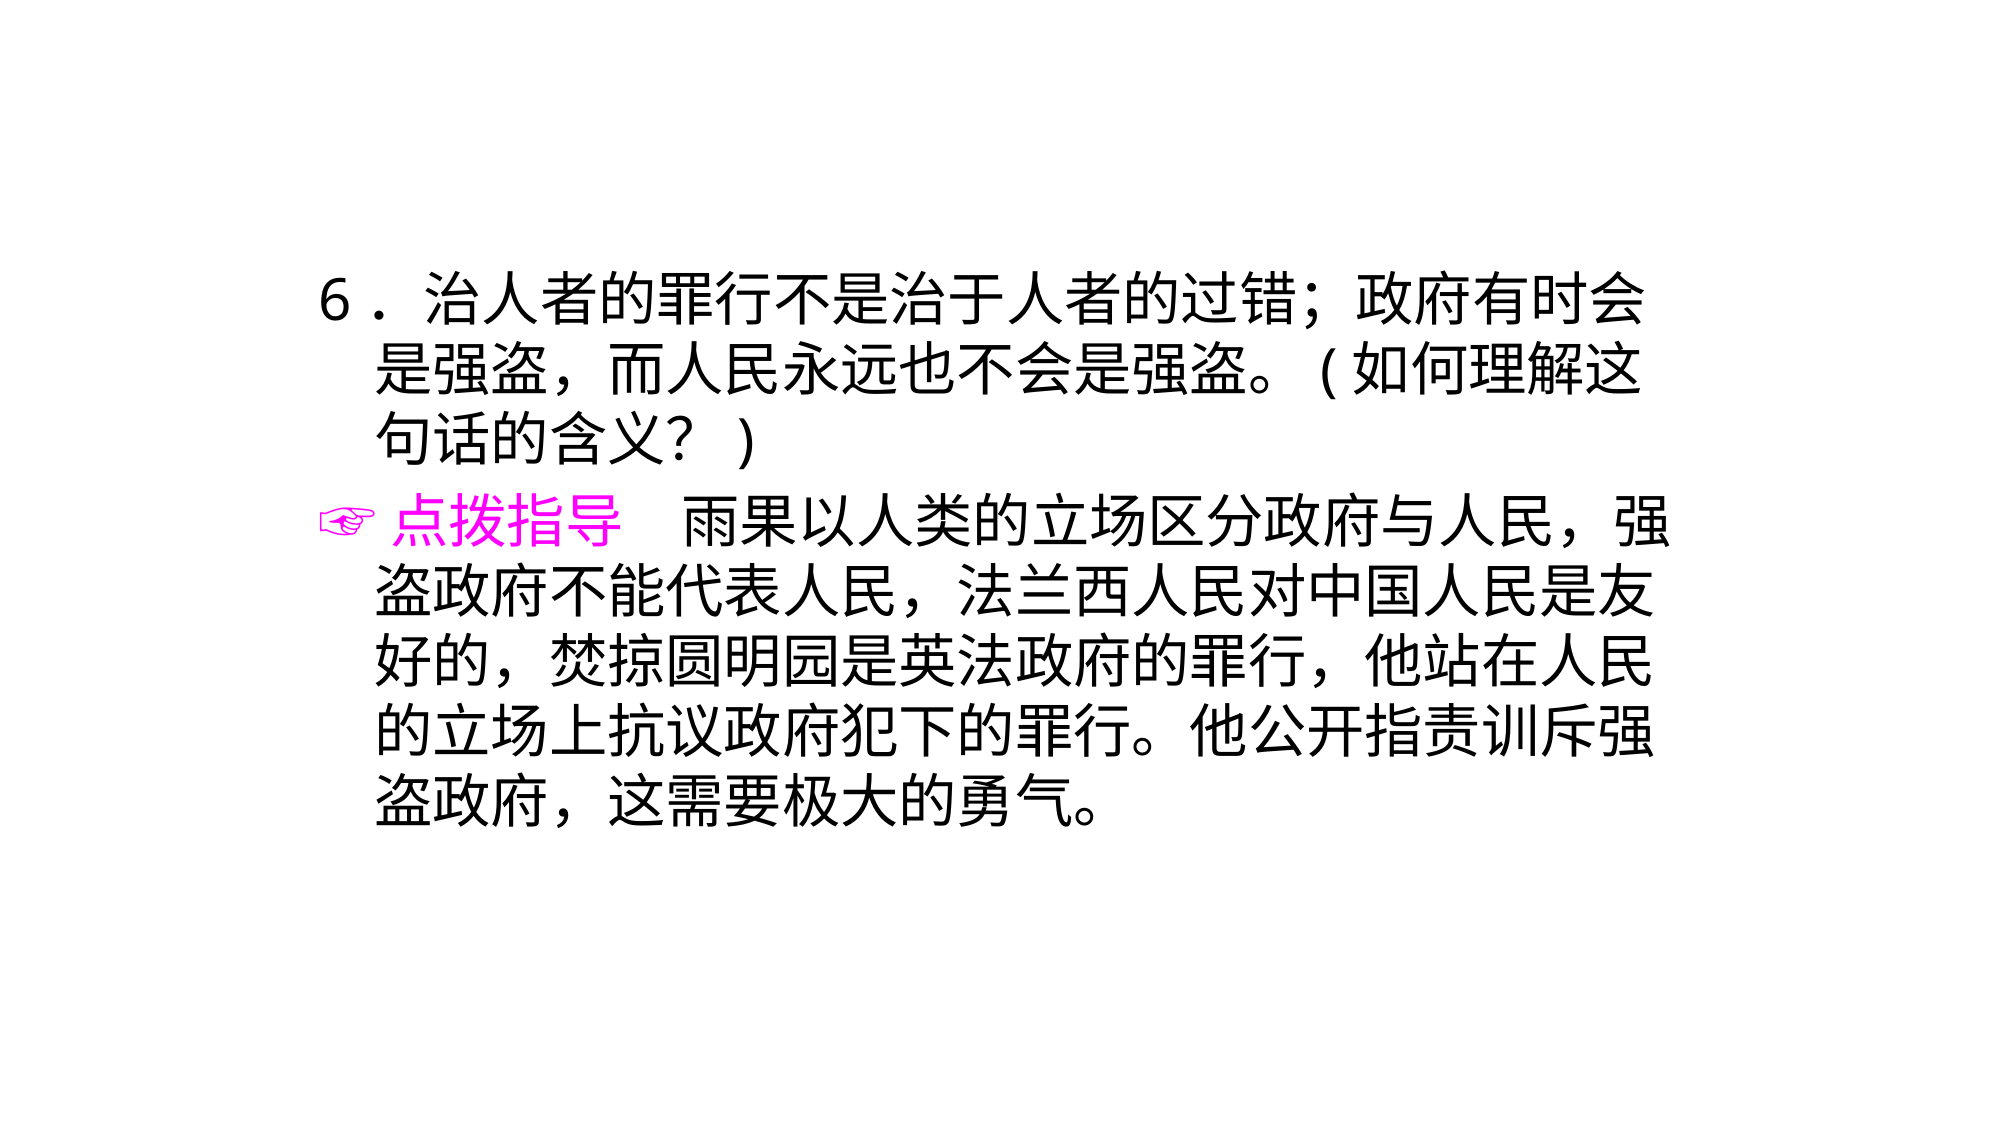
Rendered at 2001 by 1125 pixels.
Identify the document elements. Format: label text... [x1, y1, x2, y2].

list 6．治人者的罪行不是治于人者的过错；政府有时会是强盗，而人民永远也不会是强盗。(如何理解这句话的含义？) ☞点拨指导 雨果以人类的立场区分政府与人民，强盗政府不能代表人民，法兰西人民对中国人民是友好的，焚掠圆明园是英法政府的罪行，他站在人民的立场上抗议政府犯下的罪行。他公开指责训斥强盗政府，这需要极大的勇气。 [303, 173, 1694, 924]
